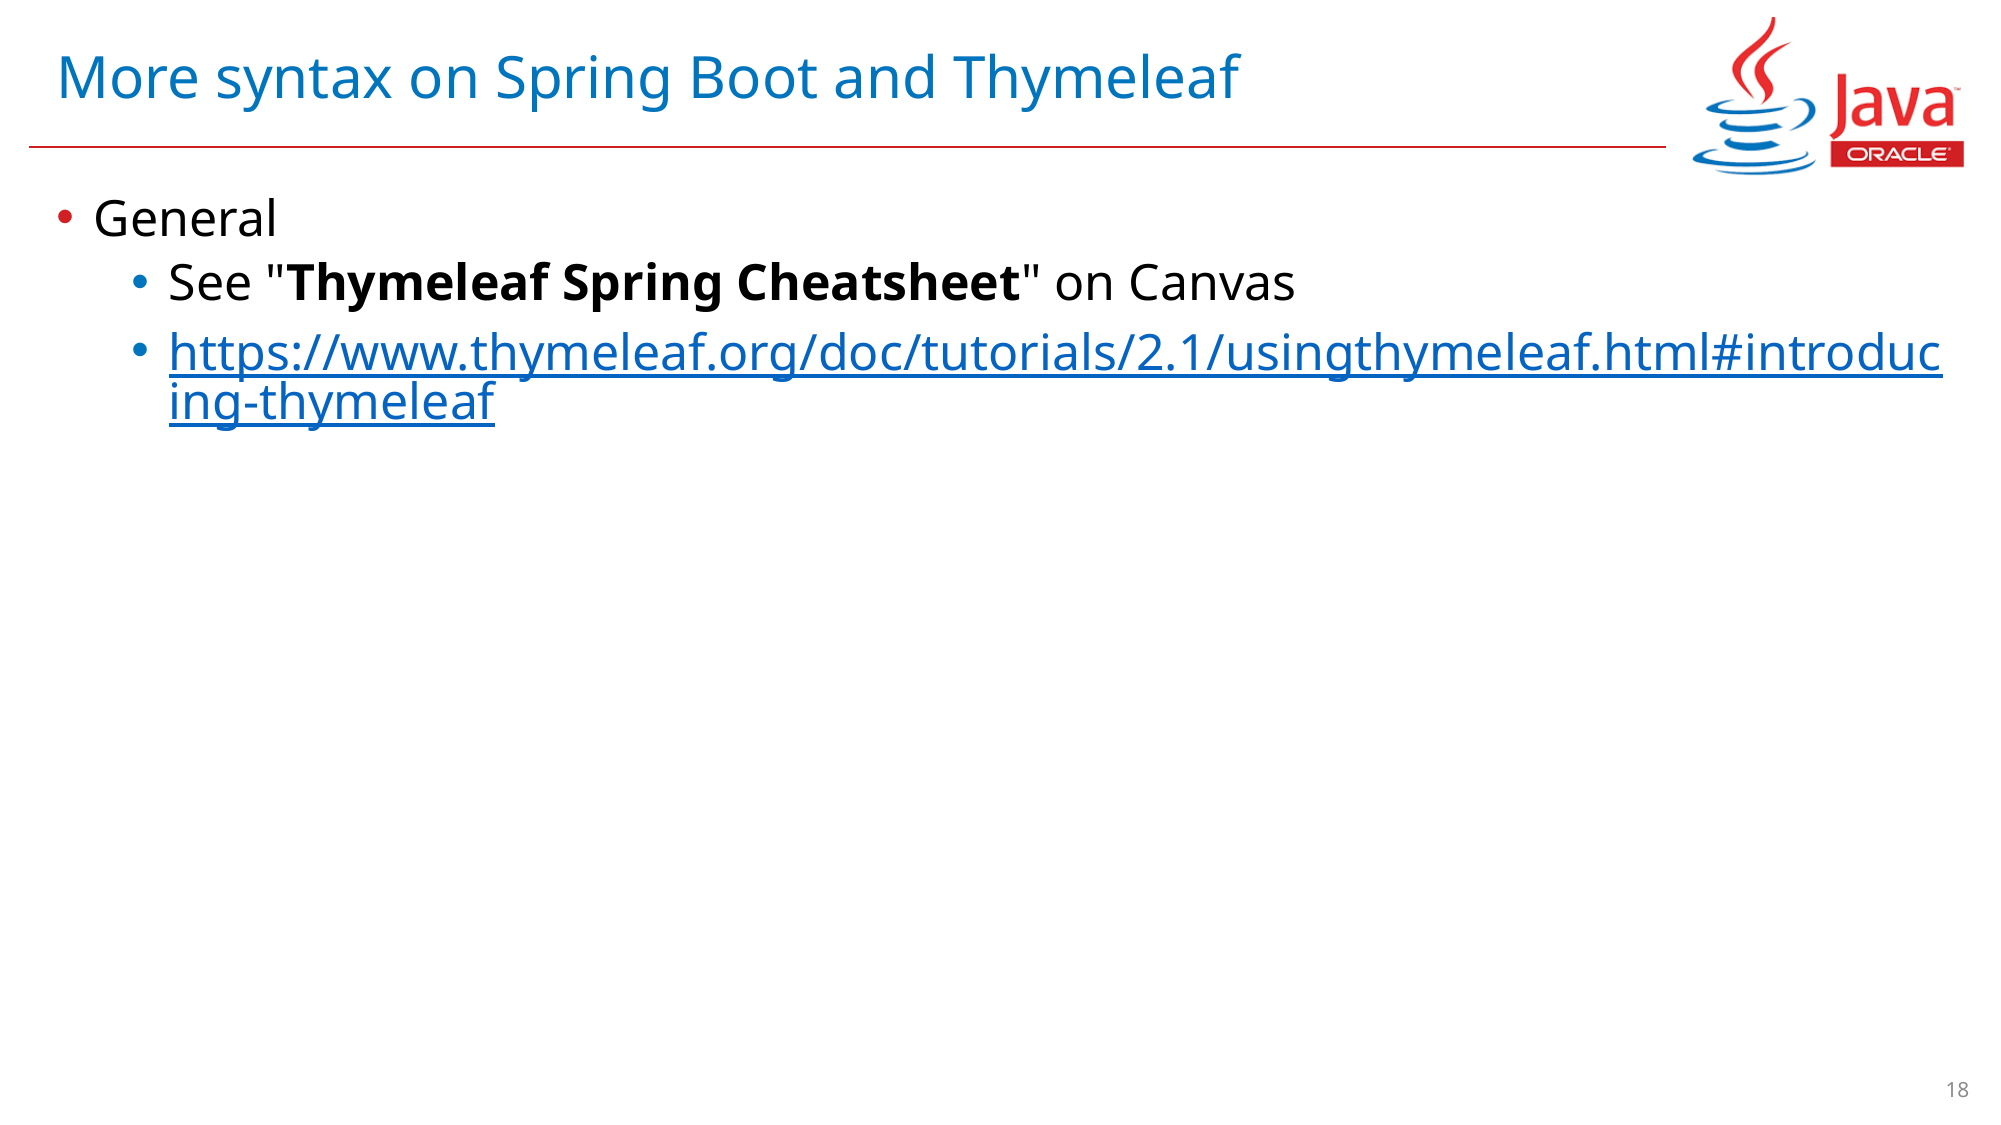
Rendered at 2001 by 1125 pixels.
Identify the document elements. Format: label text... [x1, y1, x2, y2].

slide_number 18 [1534, 1060, 1985, 1121]
title More syntax on Spring Boot and Thymeleaf [41, 12, 1863, 147]
list General See "Thymeleaf Spring Cheatsheet" on Canvas https://www.thymeleaf.org/doc/tutorials/2.1/usingthymeleaf.html#introducing-thymeleaf [41, 185, 1968, 1056]
picture [1665, 17, 1994, 184]
